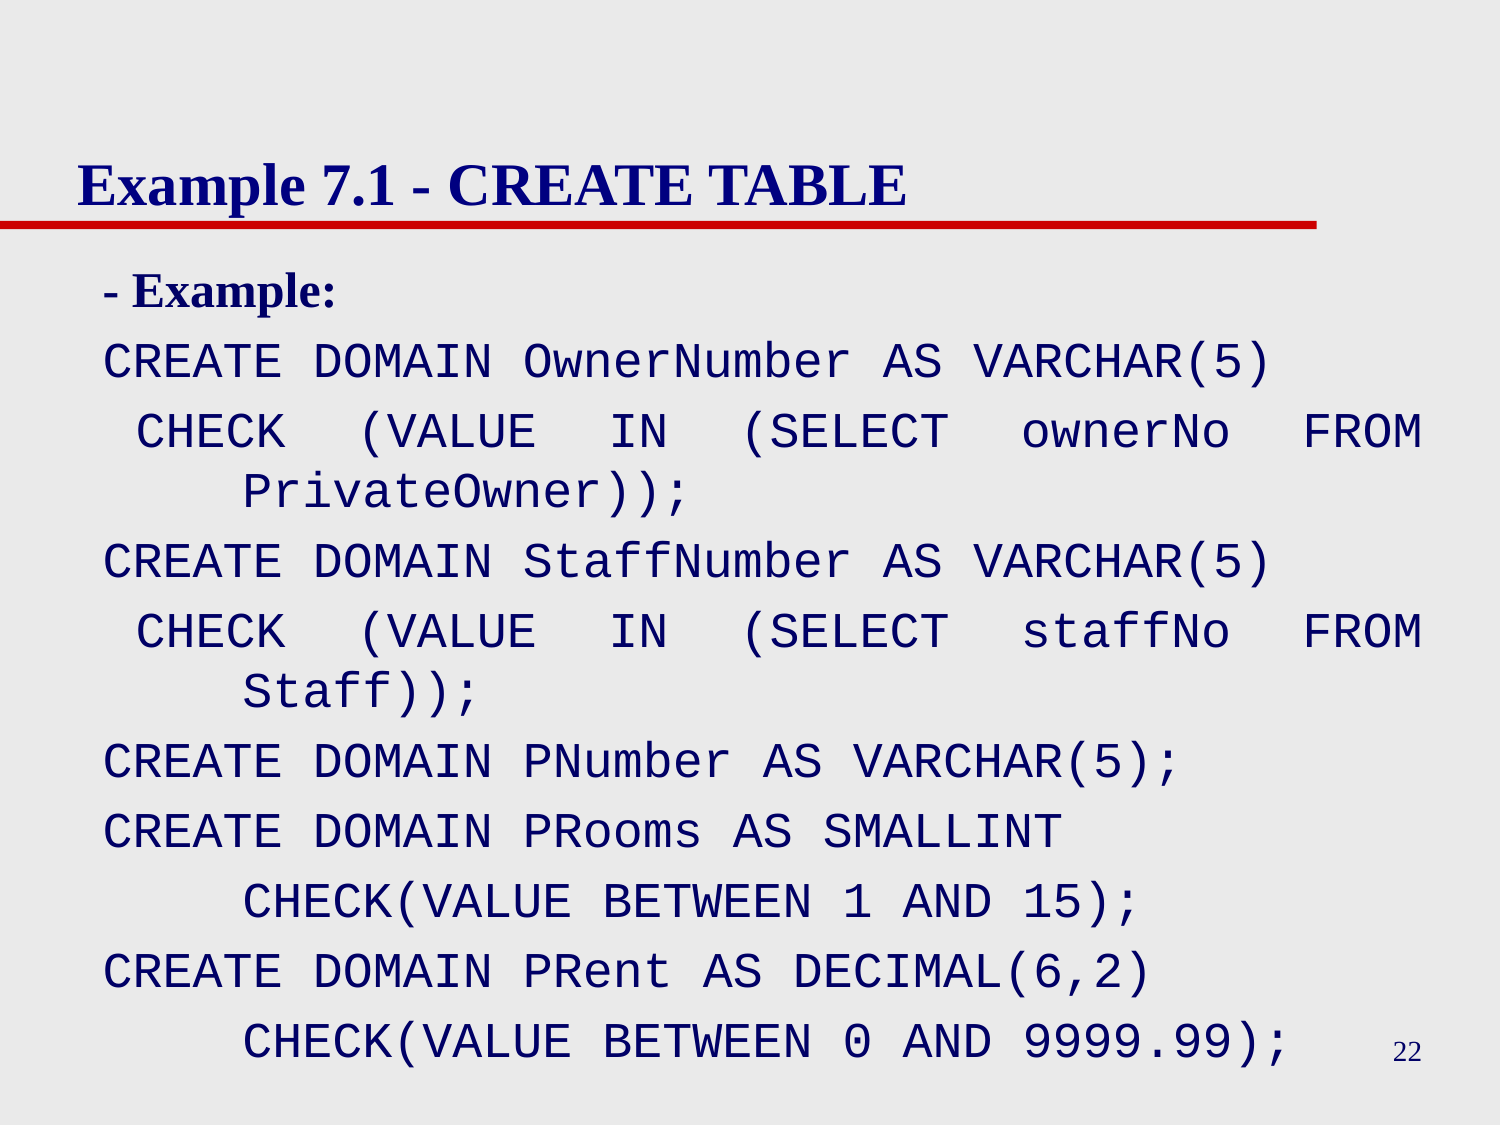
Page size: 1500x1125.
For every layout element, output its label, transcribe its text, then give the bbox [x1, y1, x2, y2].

list - Example: CREATE DOMAIN OwnerNumber AS VARCHAR(5) CHECK (VALUE IN (SELECT ownerNo FROM PrivateOwner)); CREATE DOMAIN StaffNumber AS VARCHAR(5) CHECK (VALUE IN (SELECT staffNo FROM Staff)); CREATE DOMAIN PNumber AS VARCHAR(5); CREATE DOMAIN PRooms AS SMALLINT CHECK(VALUE BETWEEN 1 AND 15); CREATE DOMAIN PRent AS DECIMAL(6,2) CHECK(VALUE BETWEEN 0 AND 9999.99); [87, 249, 1438, 1038]
title Example 7.1 - CREATE TABLE [62, 43, 1338, 226]
slide_number 22 [1124, 1038, 1438, 1088]
